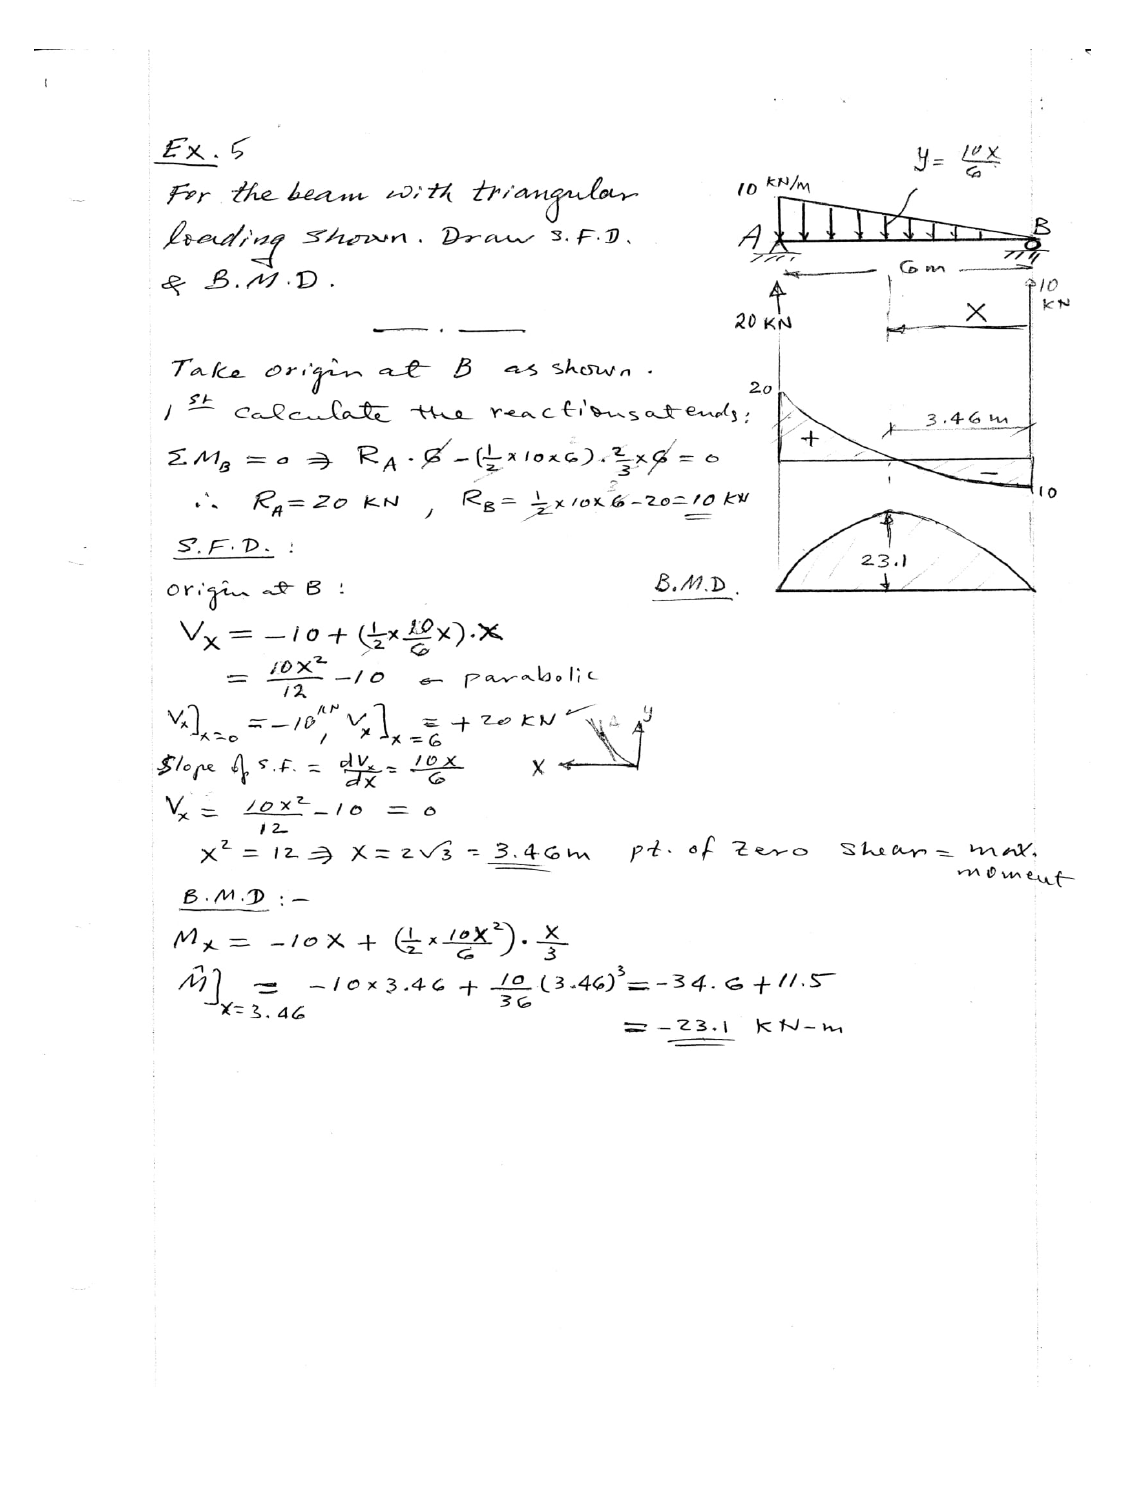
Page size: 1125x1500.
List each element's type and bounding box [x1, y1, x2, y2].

picture [33, 49, 1092, 1388]
